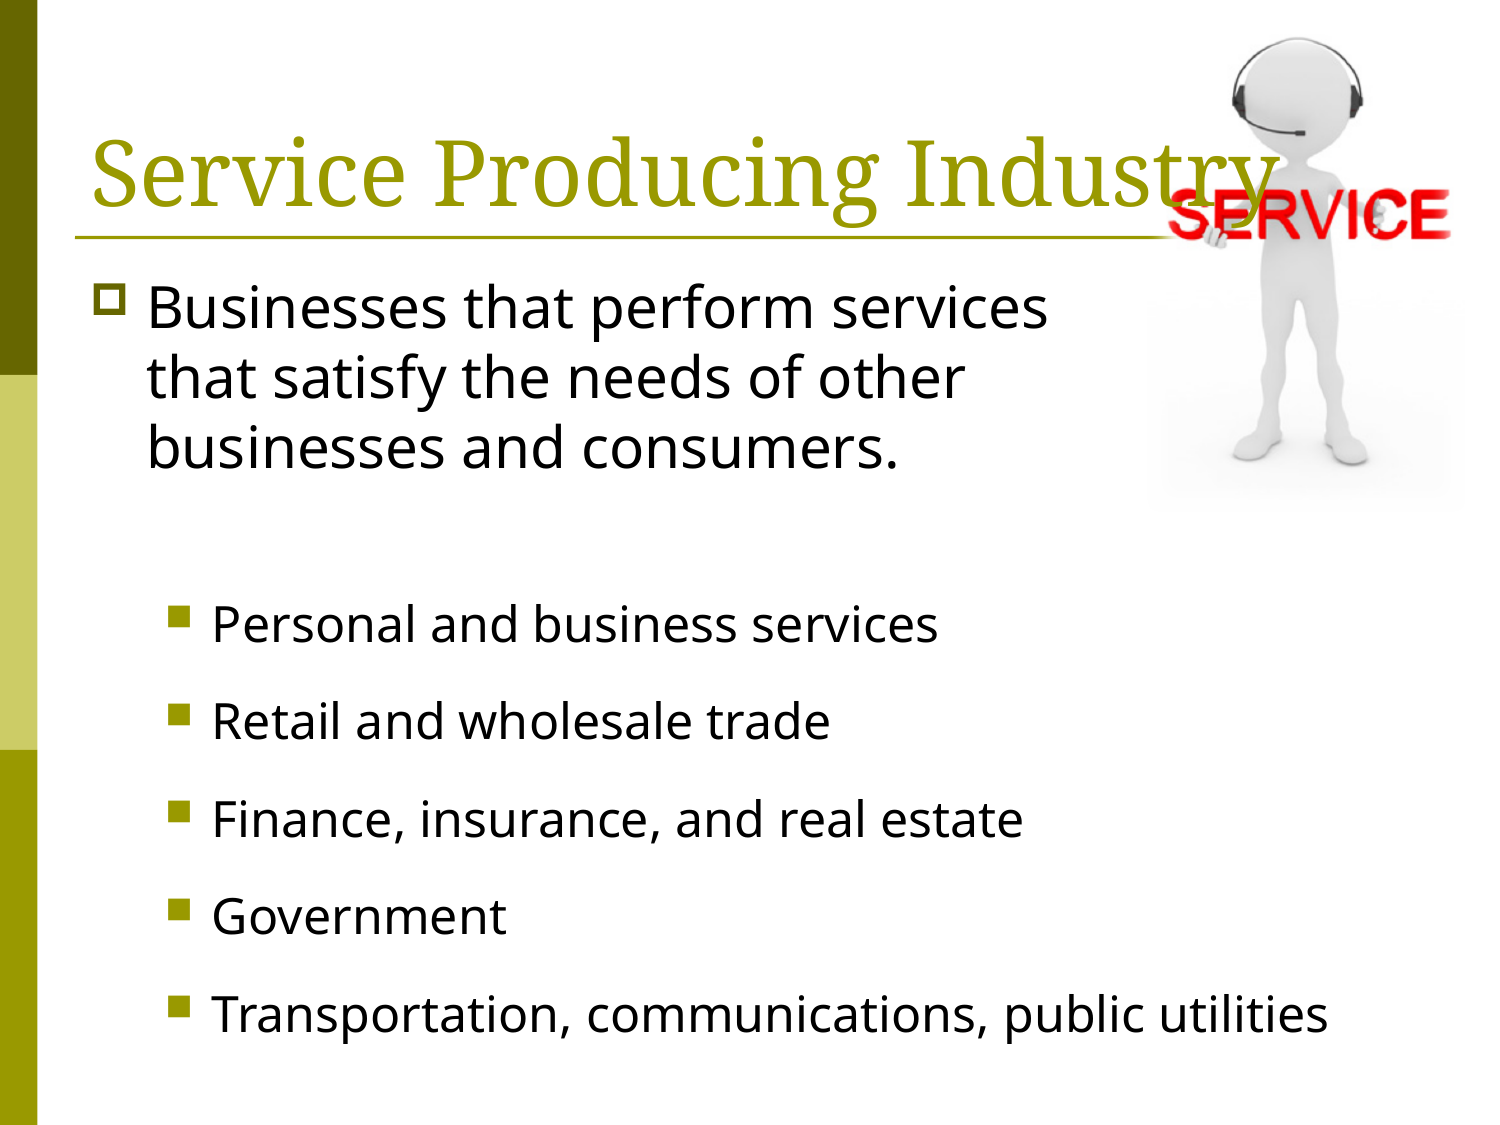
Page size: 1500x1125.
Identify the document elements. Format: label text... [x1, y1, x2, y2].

title Service Producing Industry [74, 45, 1141, 233]
list Businesses that perform services that satisfy the needs of other businesses and consumers. Personal and business services Retail and wholesale trade Finance, insurance, and real estate Government Transportation, communications, public utilities [74, 262, 1426, 1006]
picture [1146, 24, 1466, 513]
